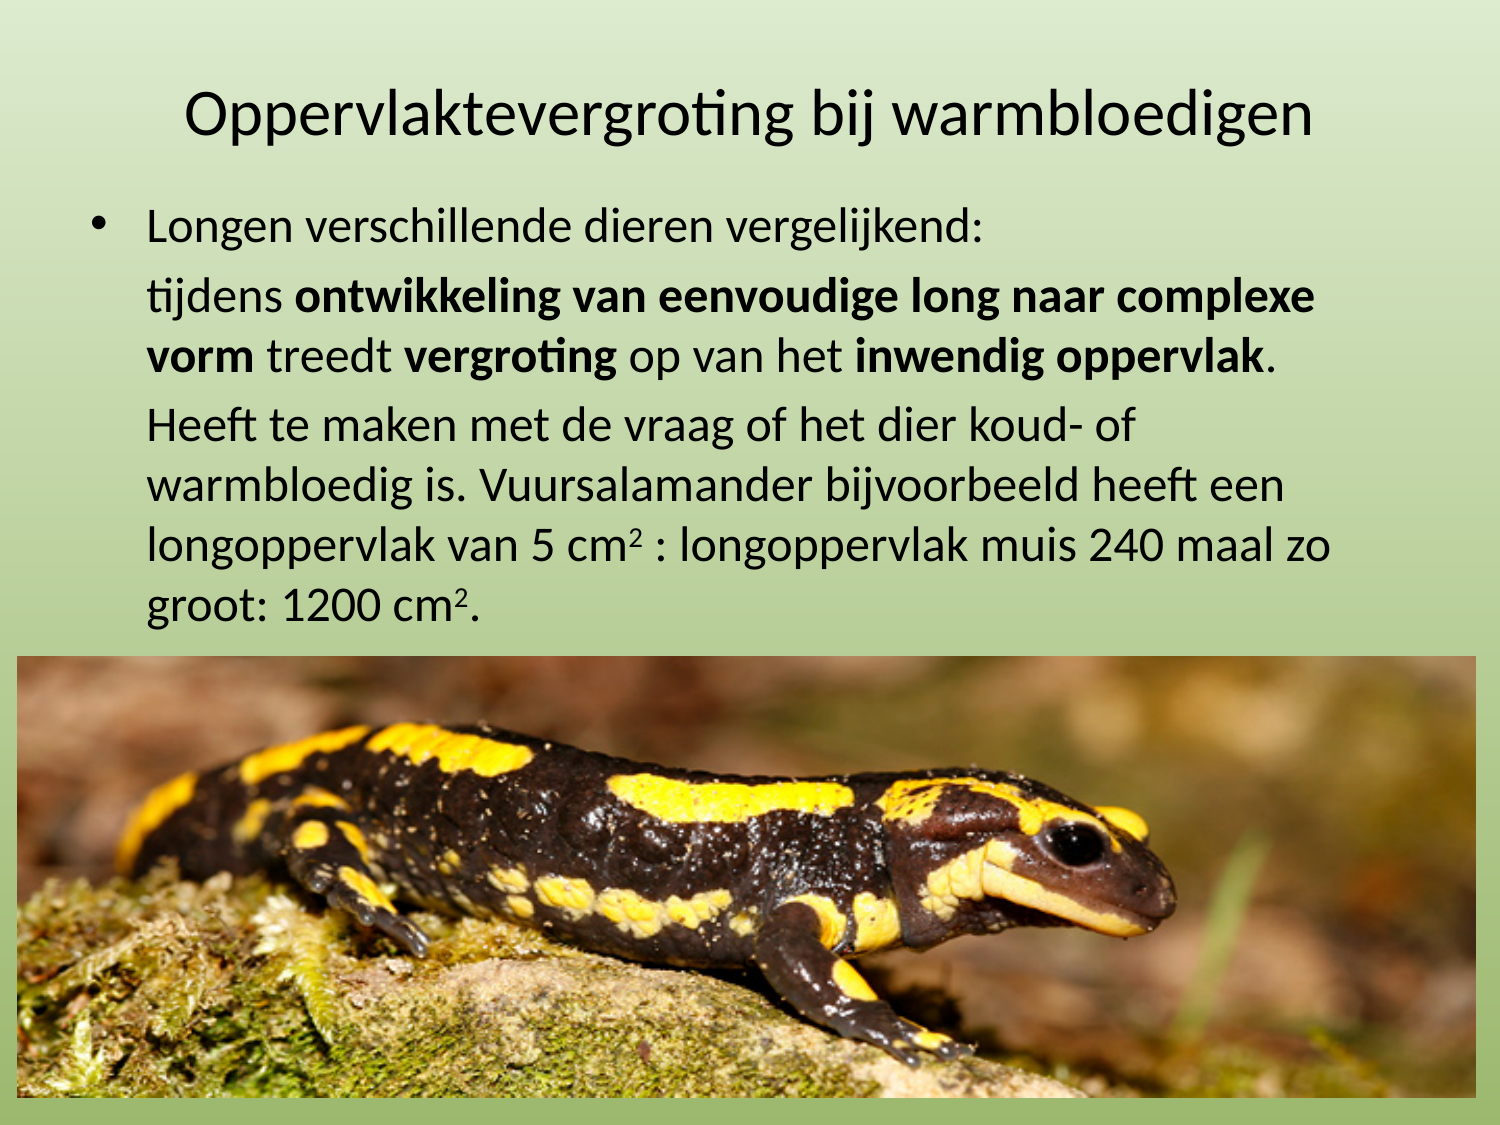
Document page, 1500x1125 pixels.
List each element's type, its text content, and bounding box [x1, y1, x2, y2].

list Longen verschillende dieren vergelijkend: tijdens ontwikkeling van eenvoudige long naar complexe vorm treedt vergroting op van het inwendig oppervlak. Heeft te maken met de vraag of het dier koud- of warmbloedig is. Vuursalamander bijvoorbeeld heeft een longoppervlak van 5 cm2 : longoppervlak muis 240 maal zo groot: 1200 cm2. [75, 184, 1425, 655]
picture [17, 656, 1477, 1099]
title Oppervlaktevergroting bij warmbloedigen [75, 45, 1425, 173]
